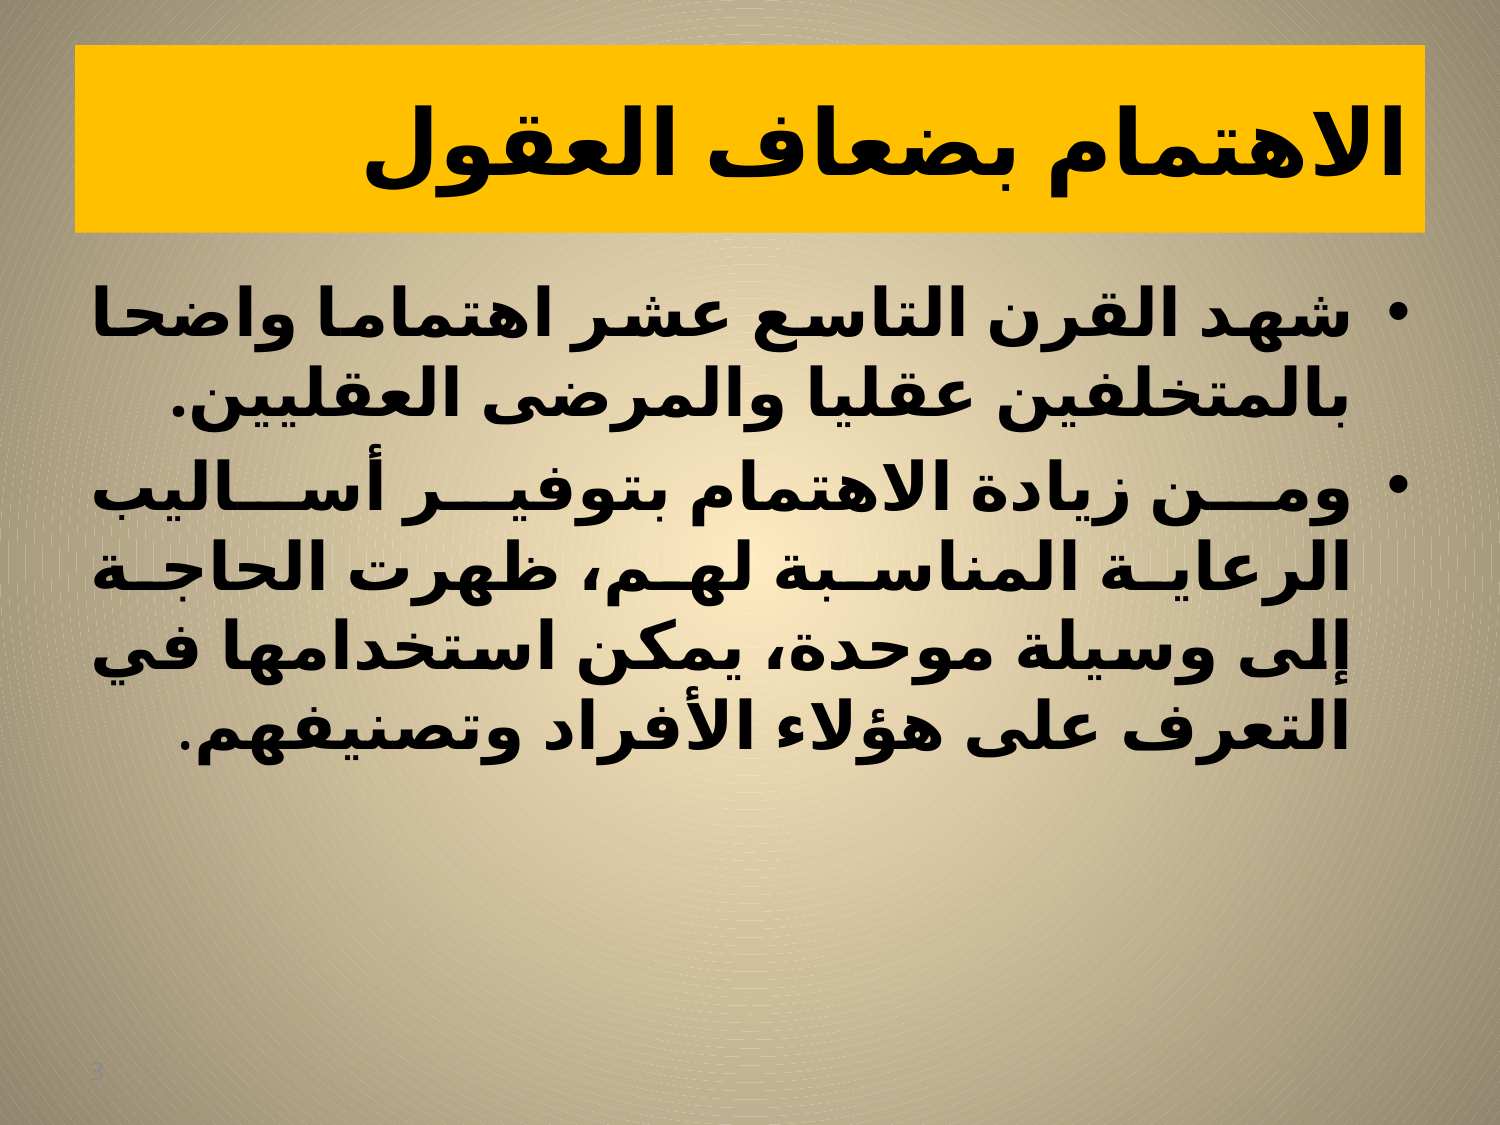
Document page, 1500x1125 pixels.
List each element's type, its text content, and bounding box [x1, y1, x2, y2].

title الاهتمام بضعاف العقول [75, 45, 1425, 233]
list شهد القرن التاسع عشر اهتماما واضحا بالمتخلفين عقليا والمرضى العقليين. ومن زيادة الاهتمام بتوفير أساليب الرعاية المناسبة لهم، ظهرت الحاجة إلى وسيلة موحدة، يمكن استخدامها في التعرف على هؤلاء الأفراد وتصنيفهم. [75, 262, 1425, 1005]
slide_number 3 [75, 1042, 425, 1103]
